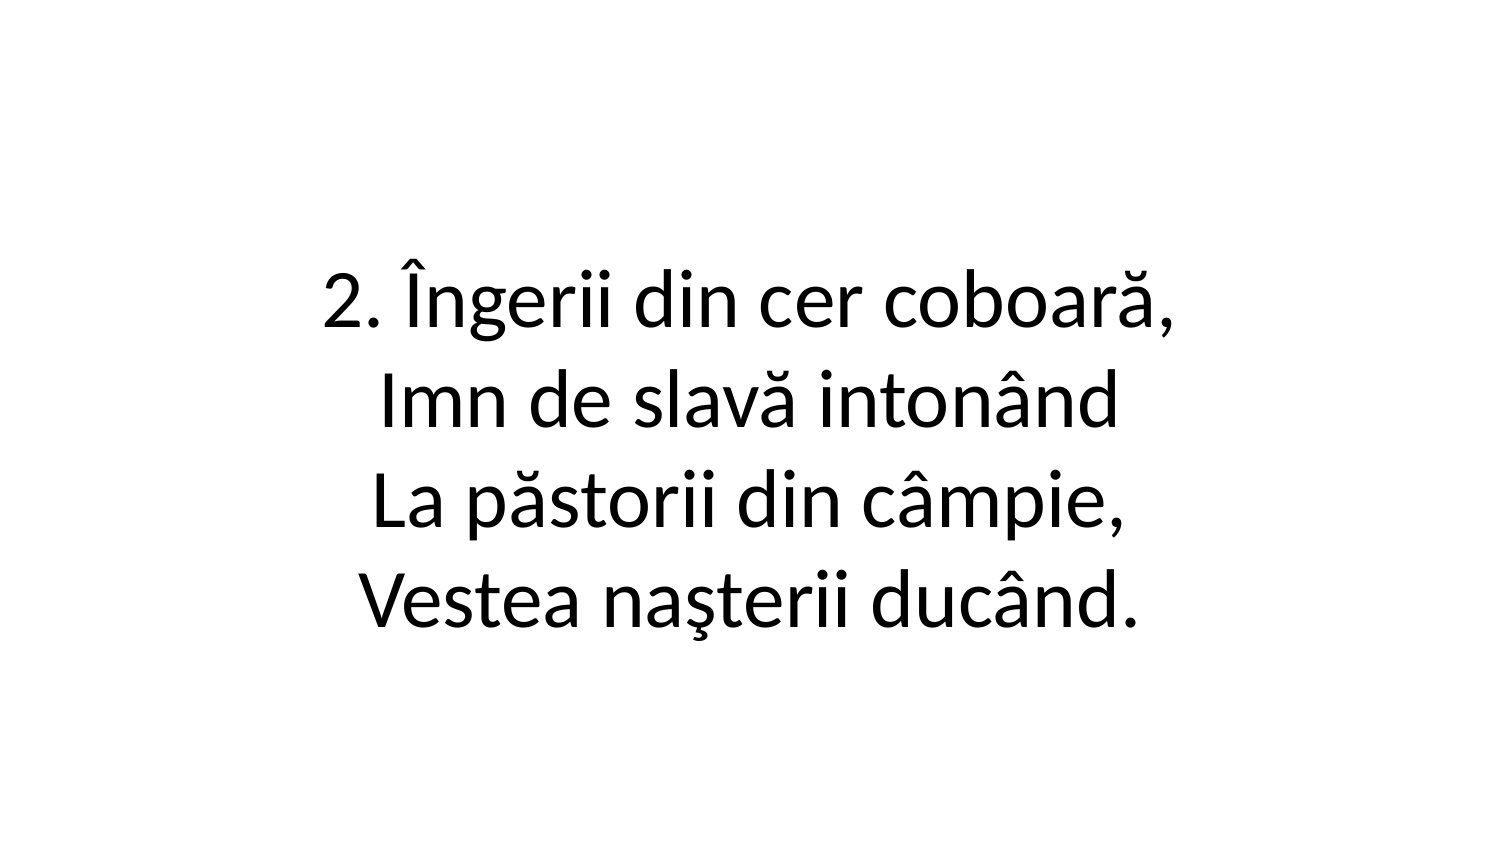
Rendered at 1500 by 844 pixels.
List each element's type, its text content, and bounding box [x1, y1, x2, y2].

text_box 2. Îngerii din cer coboară, Imn de slavă intonând La păstorii din câmpie, Vestea naşterii ducând. [306, 192, 1194, 652]
